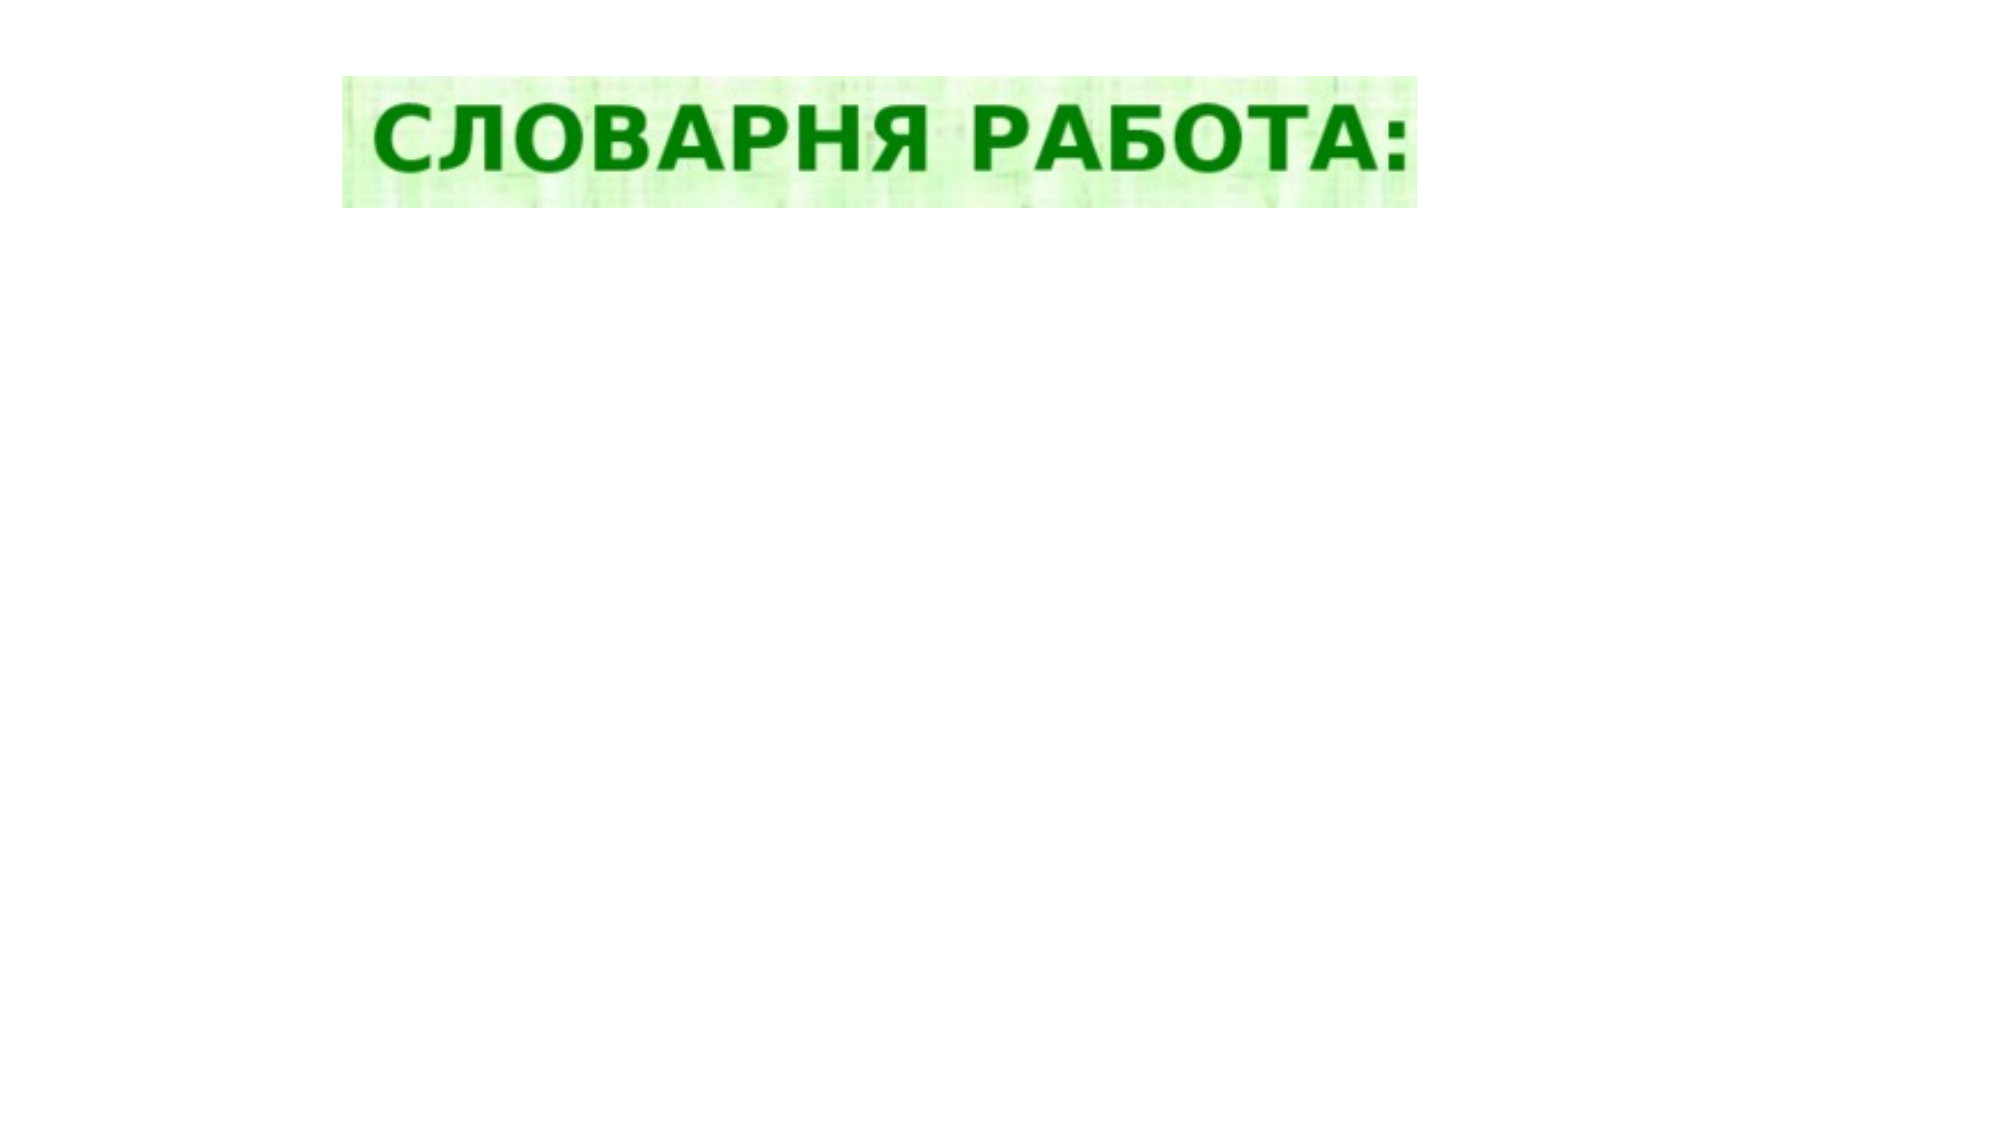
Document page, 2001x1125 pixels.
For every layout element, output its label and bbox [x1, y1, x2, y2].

picture [342, 76, 1418, 208]
